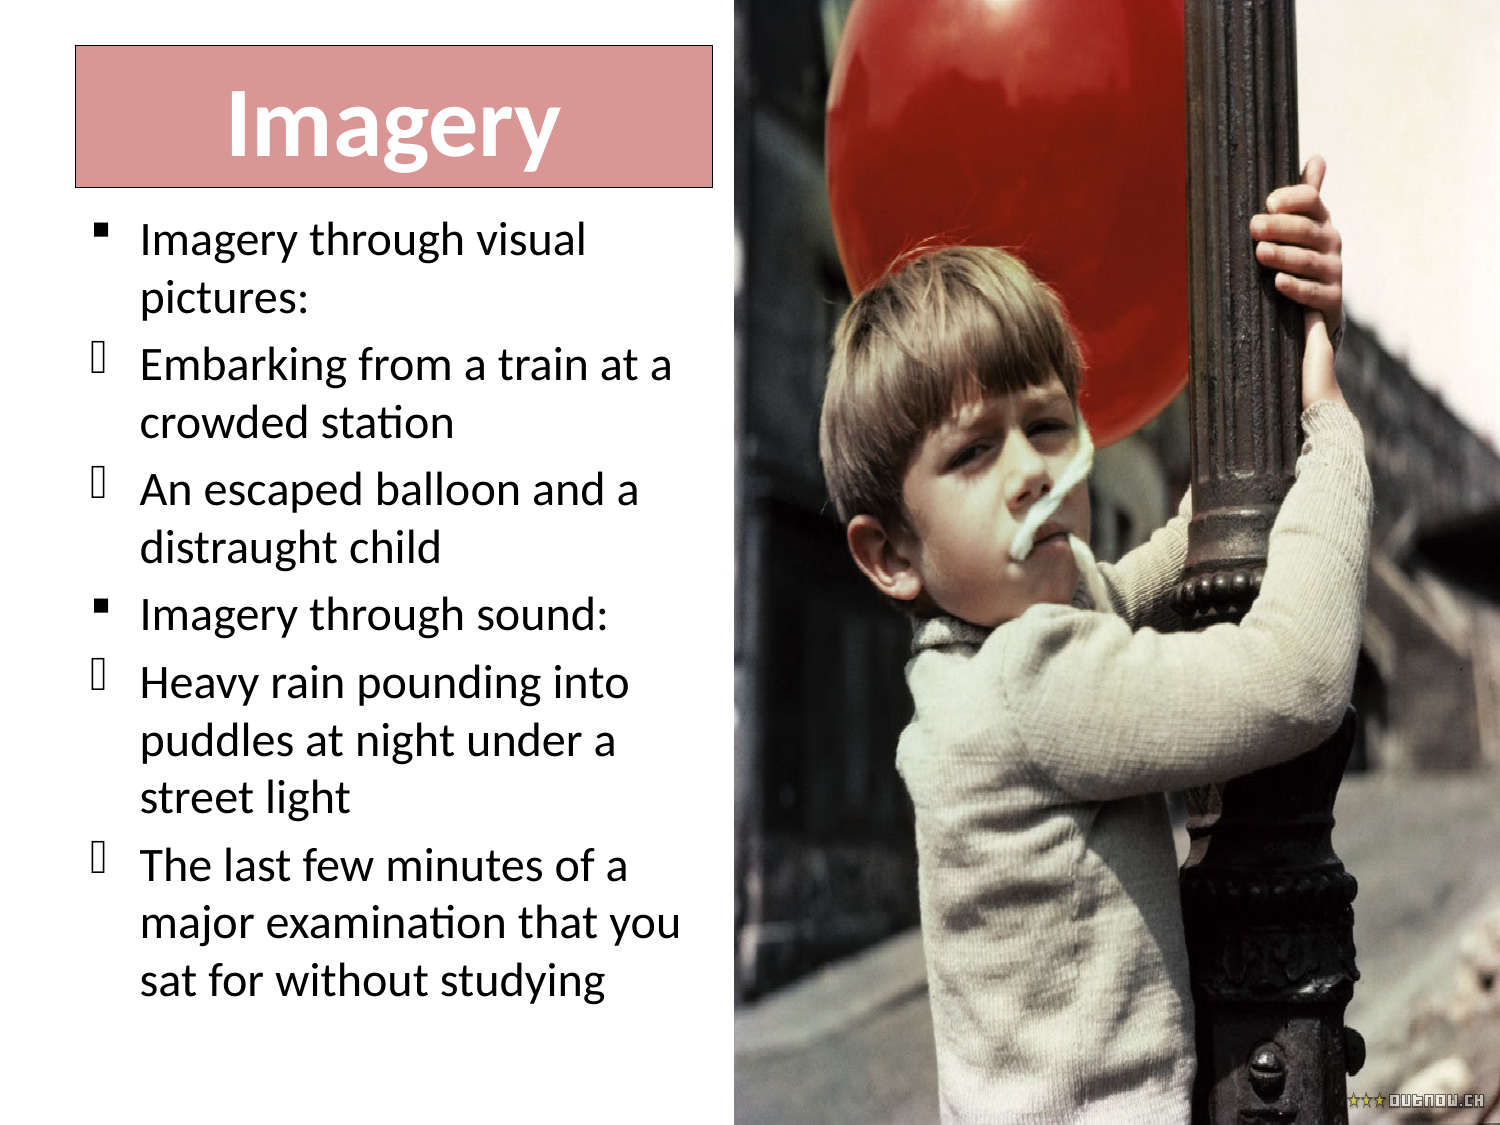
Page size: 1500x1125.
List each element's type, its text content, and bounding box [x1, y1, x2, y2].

picture [733, 0, 1500, 1125]
title Imagery [75, 45, 713, 188]
list Imagery through visual pictures: Embarking from a train at a crowded station An escaped balloon and a distraught child Imagery through sound: Heavy rain pounding into puddles at night under a street light The last few minutes of a major examination that you sat for without studying [75, 200, 700, 1075]
